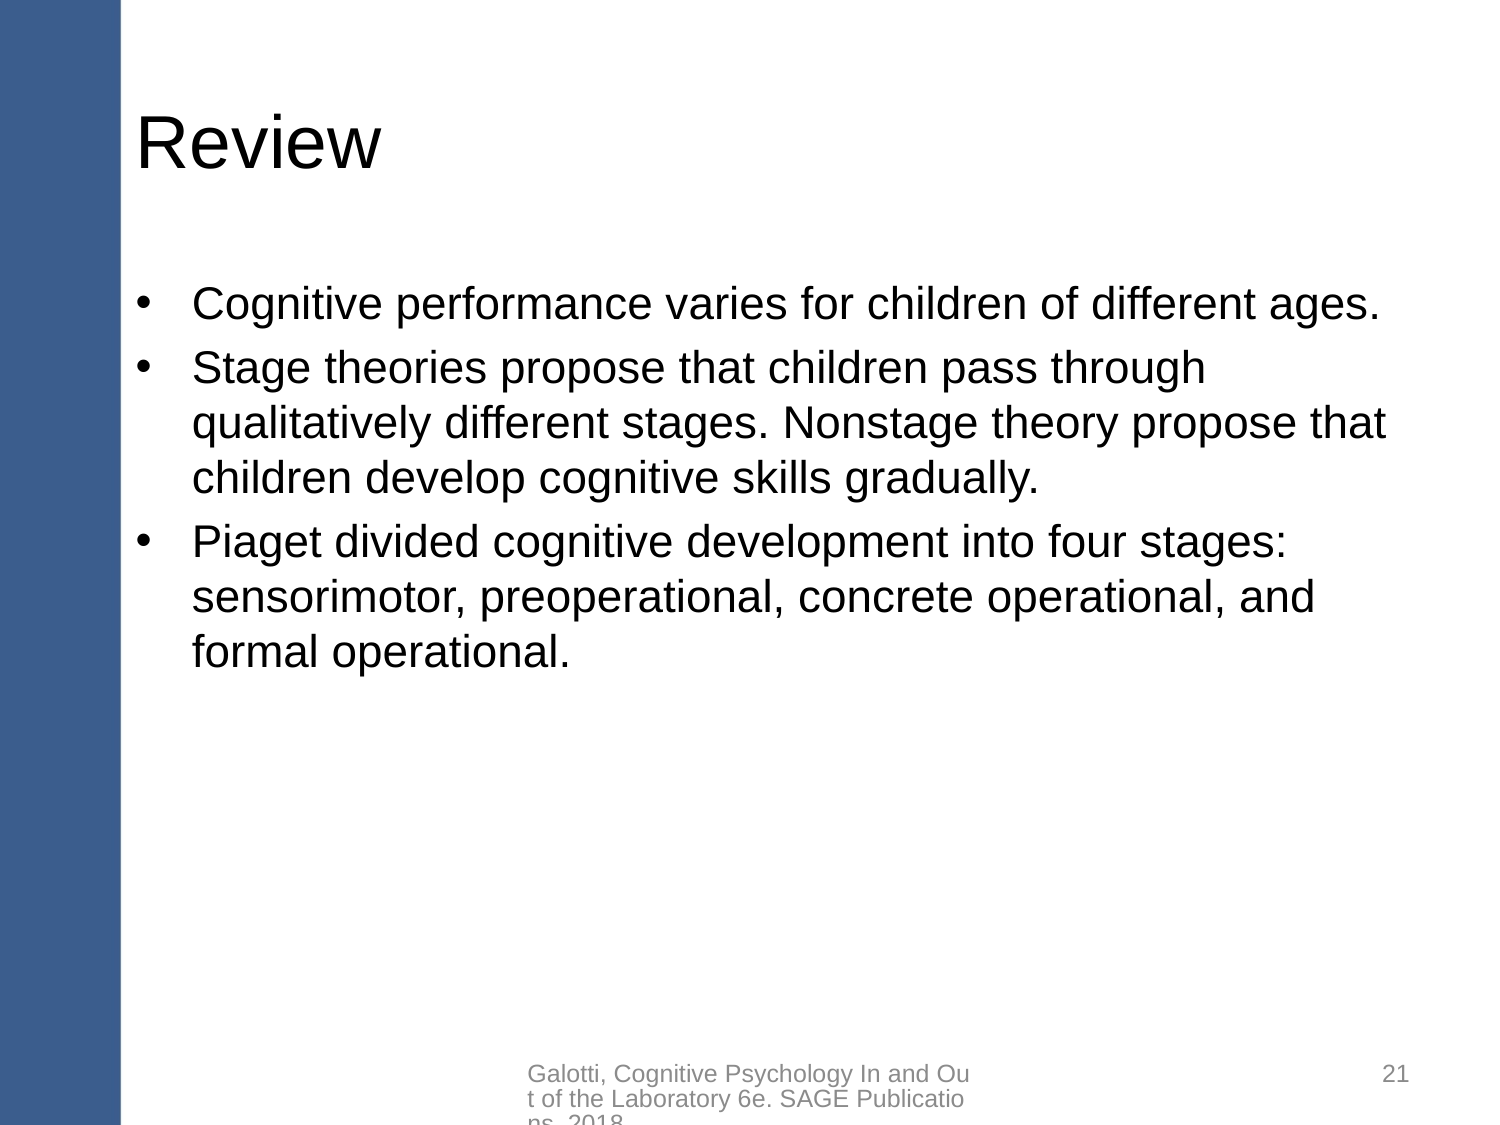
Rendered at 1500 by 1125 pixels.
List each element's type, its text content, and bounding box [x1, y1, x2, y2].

footer Galotti, Cognitive Psychology In and Out of the Laboratory 6e. SAGE Publications, 2018. [512, 1042, 988, 1103]
list Cognitive performance varies for children of different ages. Stage theories propose that children pass through qualitatively different stages. Nonstage theory propose that children develop cognitive skills gradually. Piaget divided cognitive development into four stages: sensorimotor, preoperational, concrete operational, and formal operational. [120, 266, 1471, 1009]
picture [0, 0, 1500, 1125]
title Review [120, 44, 1471, 233]
slide_number 21 [1074, 1042, 1425, 1103]
